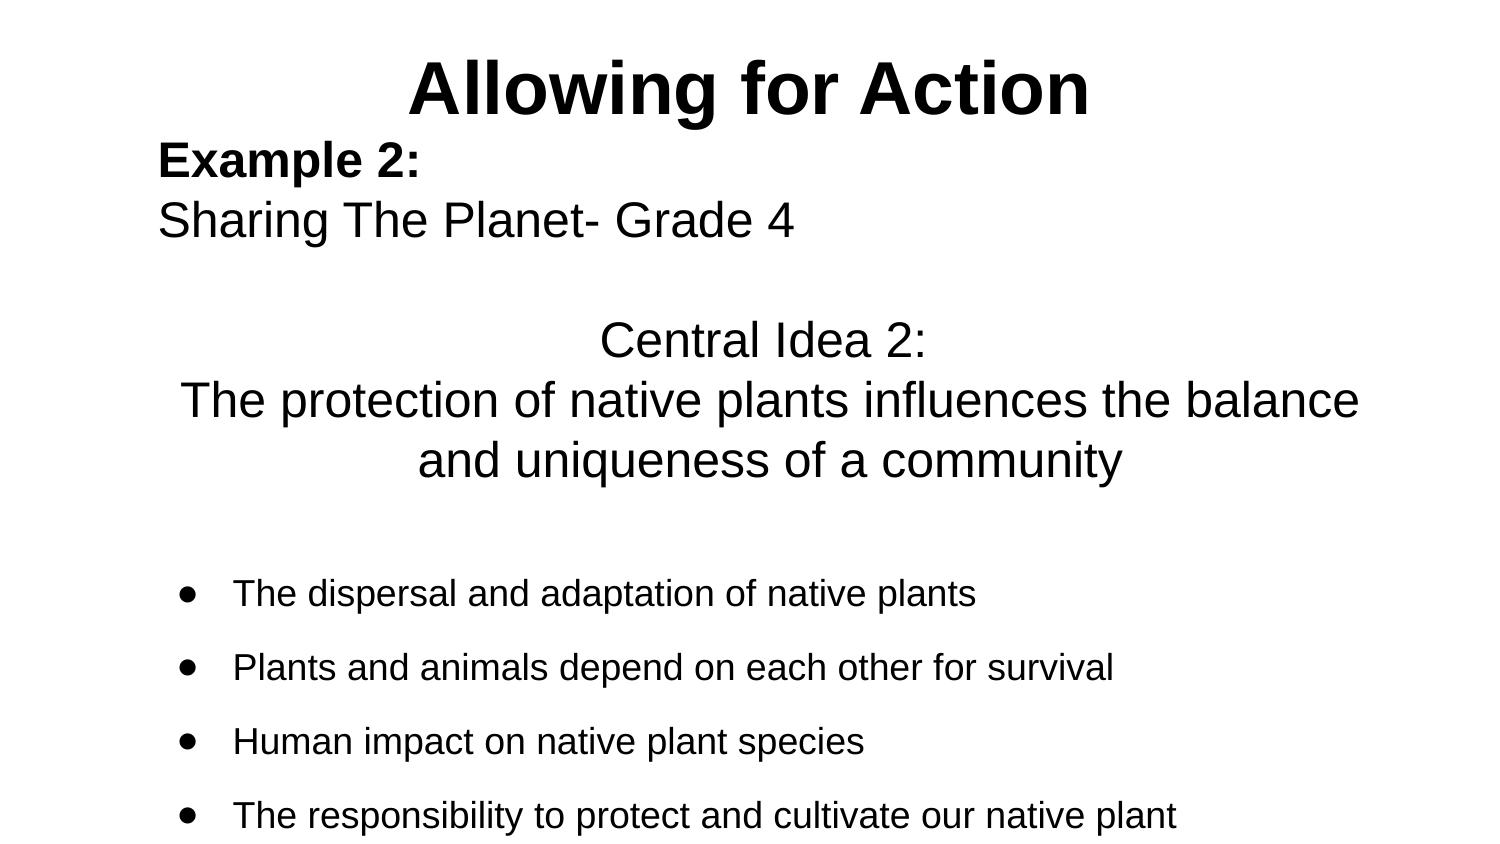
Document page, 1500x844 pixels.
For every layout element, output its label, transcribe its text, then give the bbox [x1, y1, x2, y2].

text_box Example 2: Sharing The Planet- Grade 4 Central Idea 2: The protection of native plants influences the balance and uniqueness of a community The dispersal and adaptation of native plants Plants and animals depend on each other for survival Human impact on native plant species The responsibility to protect and cultivate our native plant communities [142, 111, 1399, 596]
title Allowing for Action [75, 33, 1425, 145]
